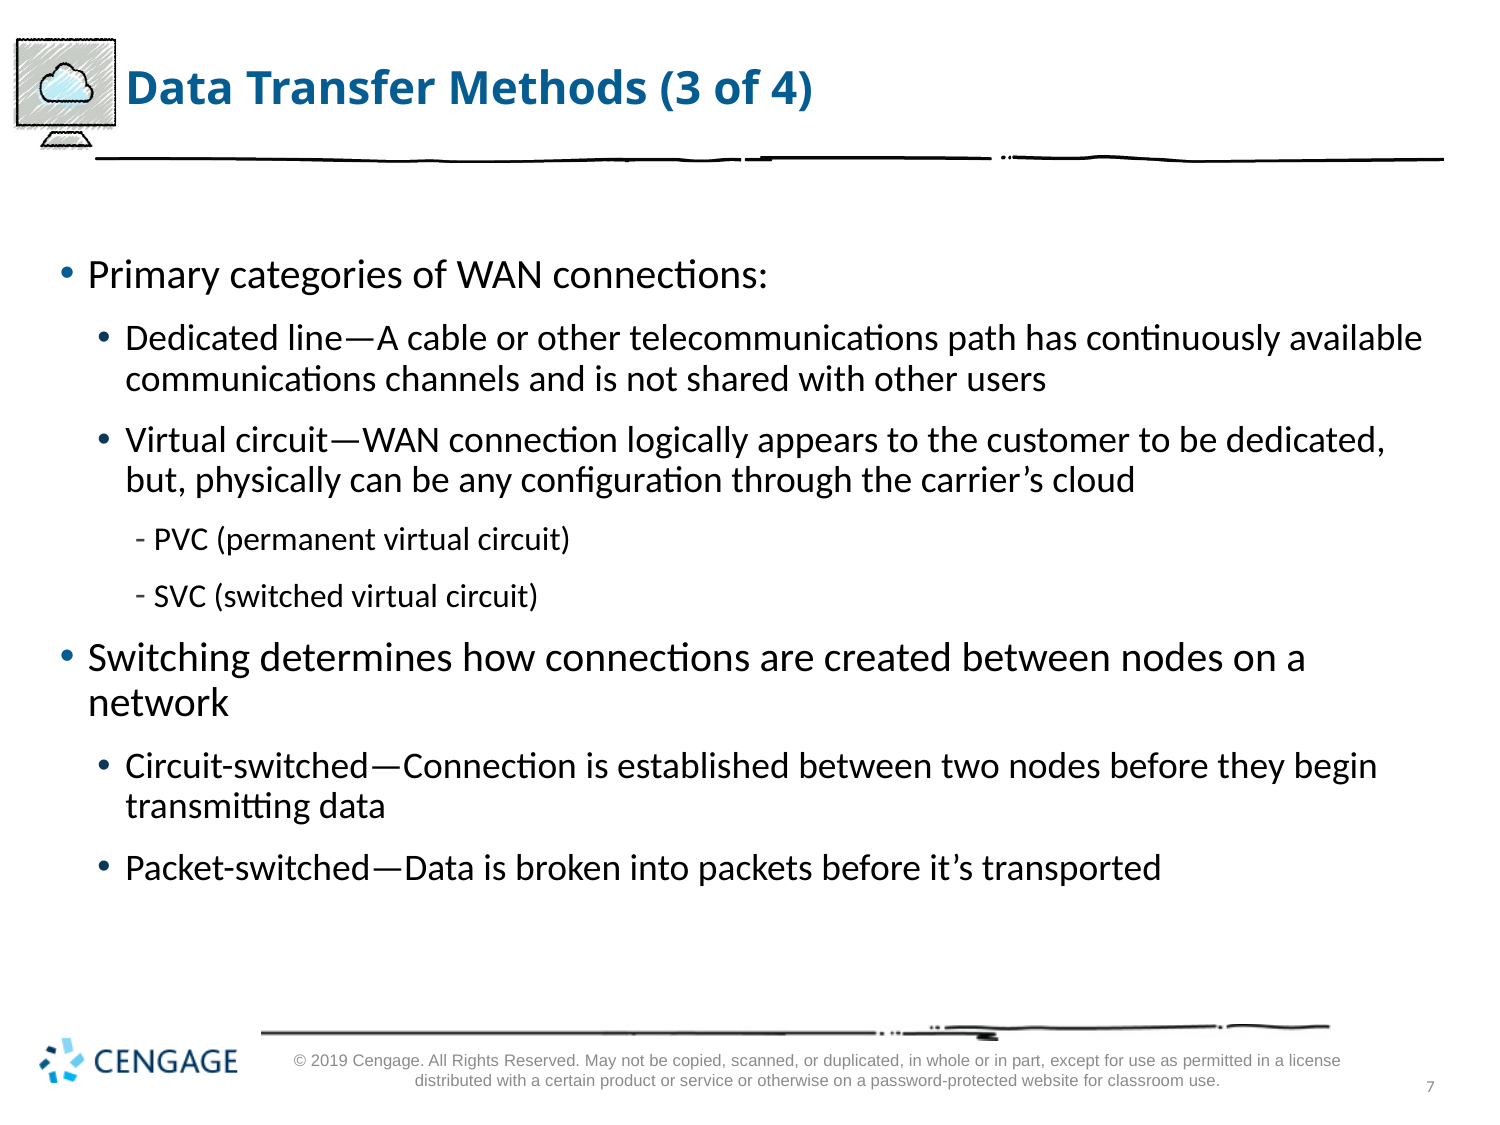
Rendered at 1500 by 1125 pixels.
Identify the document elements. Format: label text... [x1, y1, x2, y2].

picture [95, 155, 1444, 163]
picture [19, 1024, 250, 1096]
picture [261, 1024, 1331, 1041]
picture [13, 36, 117, 151]
footer © 2019 Cengage. All Rights Reserved. May not be copied, scanned, or duplicated, in whole or in part, except for use as permitted in a license distributed with a certain product or service or otherwise on a password-protected website for classroom use. [262, 1050, 1375, 1091]
list Primary categories of WAN connections: Dedicated line—A cable or other telecommunications path has continuously available communications channels and is not shared with other users Virtual circuit—WAN connection logically appears to the customer to be dedicated, but, physically can be any configuration through the carrier’s cloud P V C (permanent virtual circuit) S V C (switched virtual circuit) Switching determines how connections are created between nodes on a network Circuit-switched—Connection is established between two nodes before they begin transmitting data Packet-switched—Data is broken into packets before it’s transported [59, 252, 1441, 895]
title Data Transfer Methods (3 of 4) [125, 66, 1442, 116]
